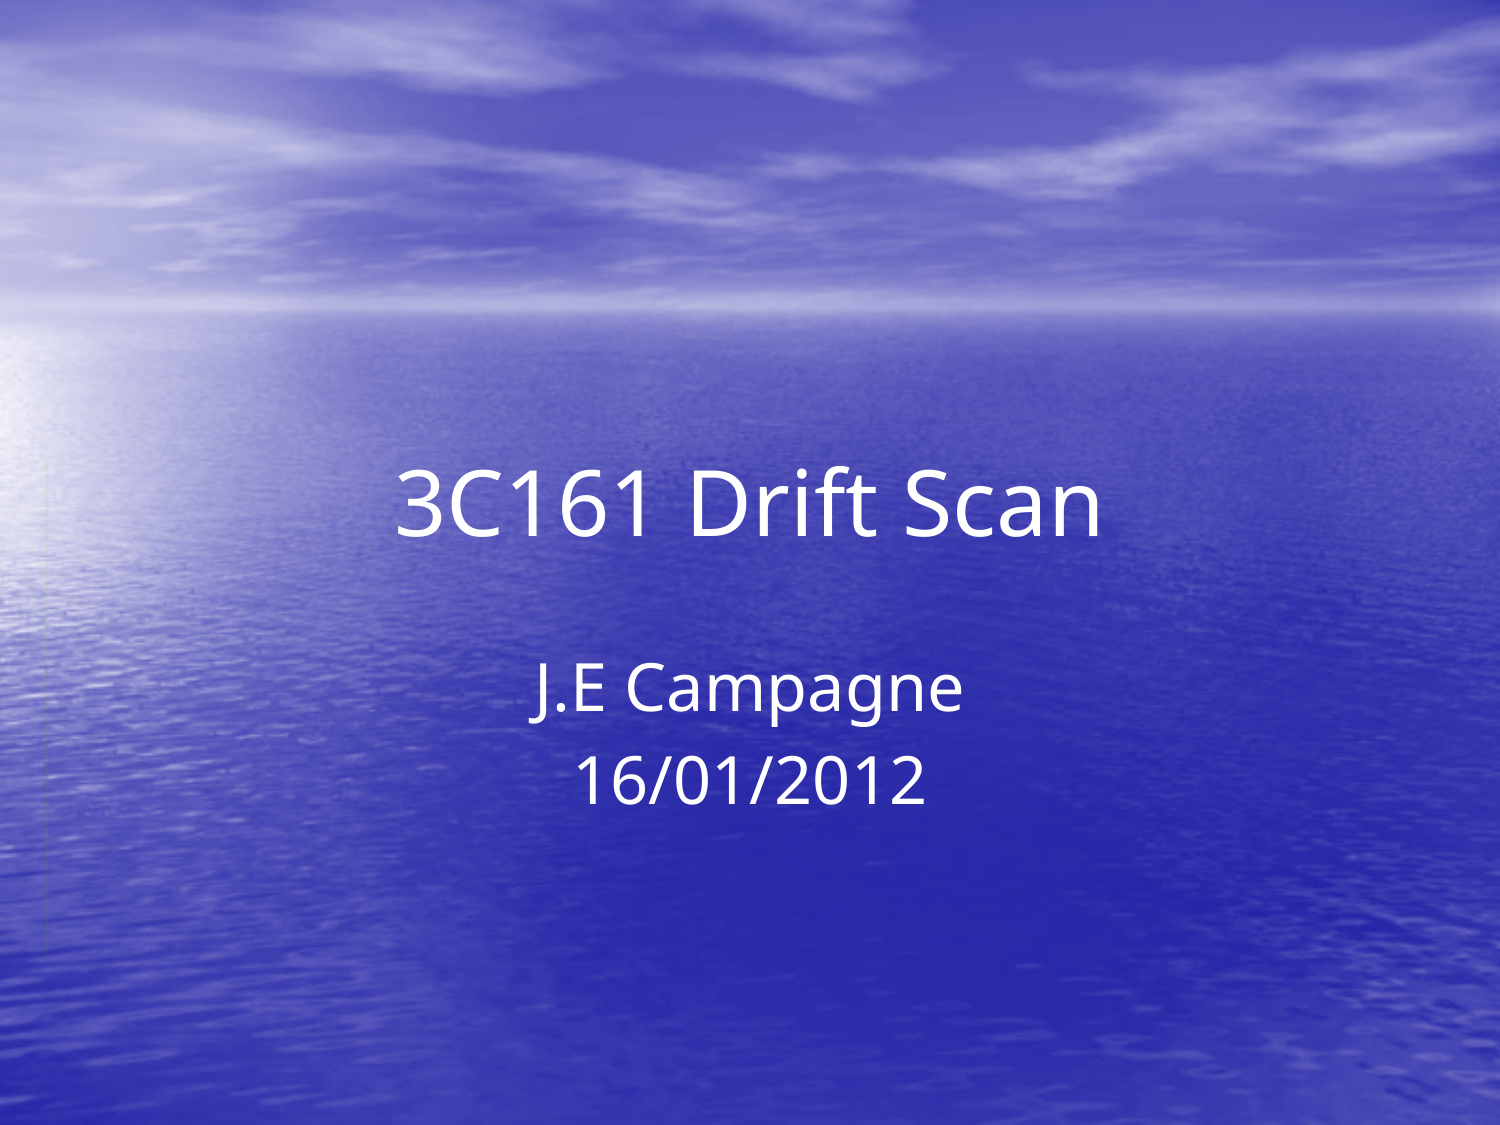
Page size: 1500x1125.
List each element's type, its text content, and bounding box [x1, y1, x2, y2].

title 3C161 Drift Scan [112, 327, 1388, 563]
subtitle J.E Campagne 16/01/2012 [224, 637, 1276, 926]
